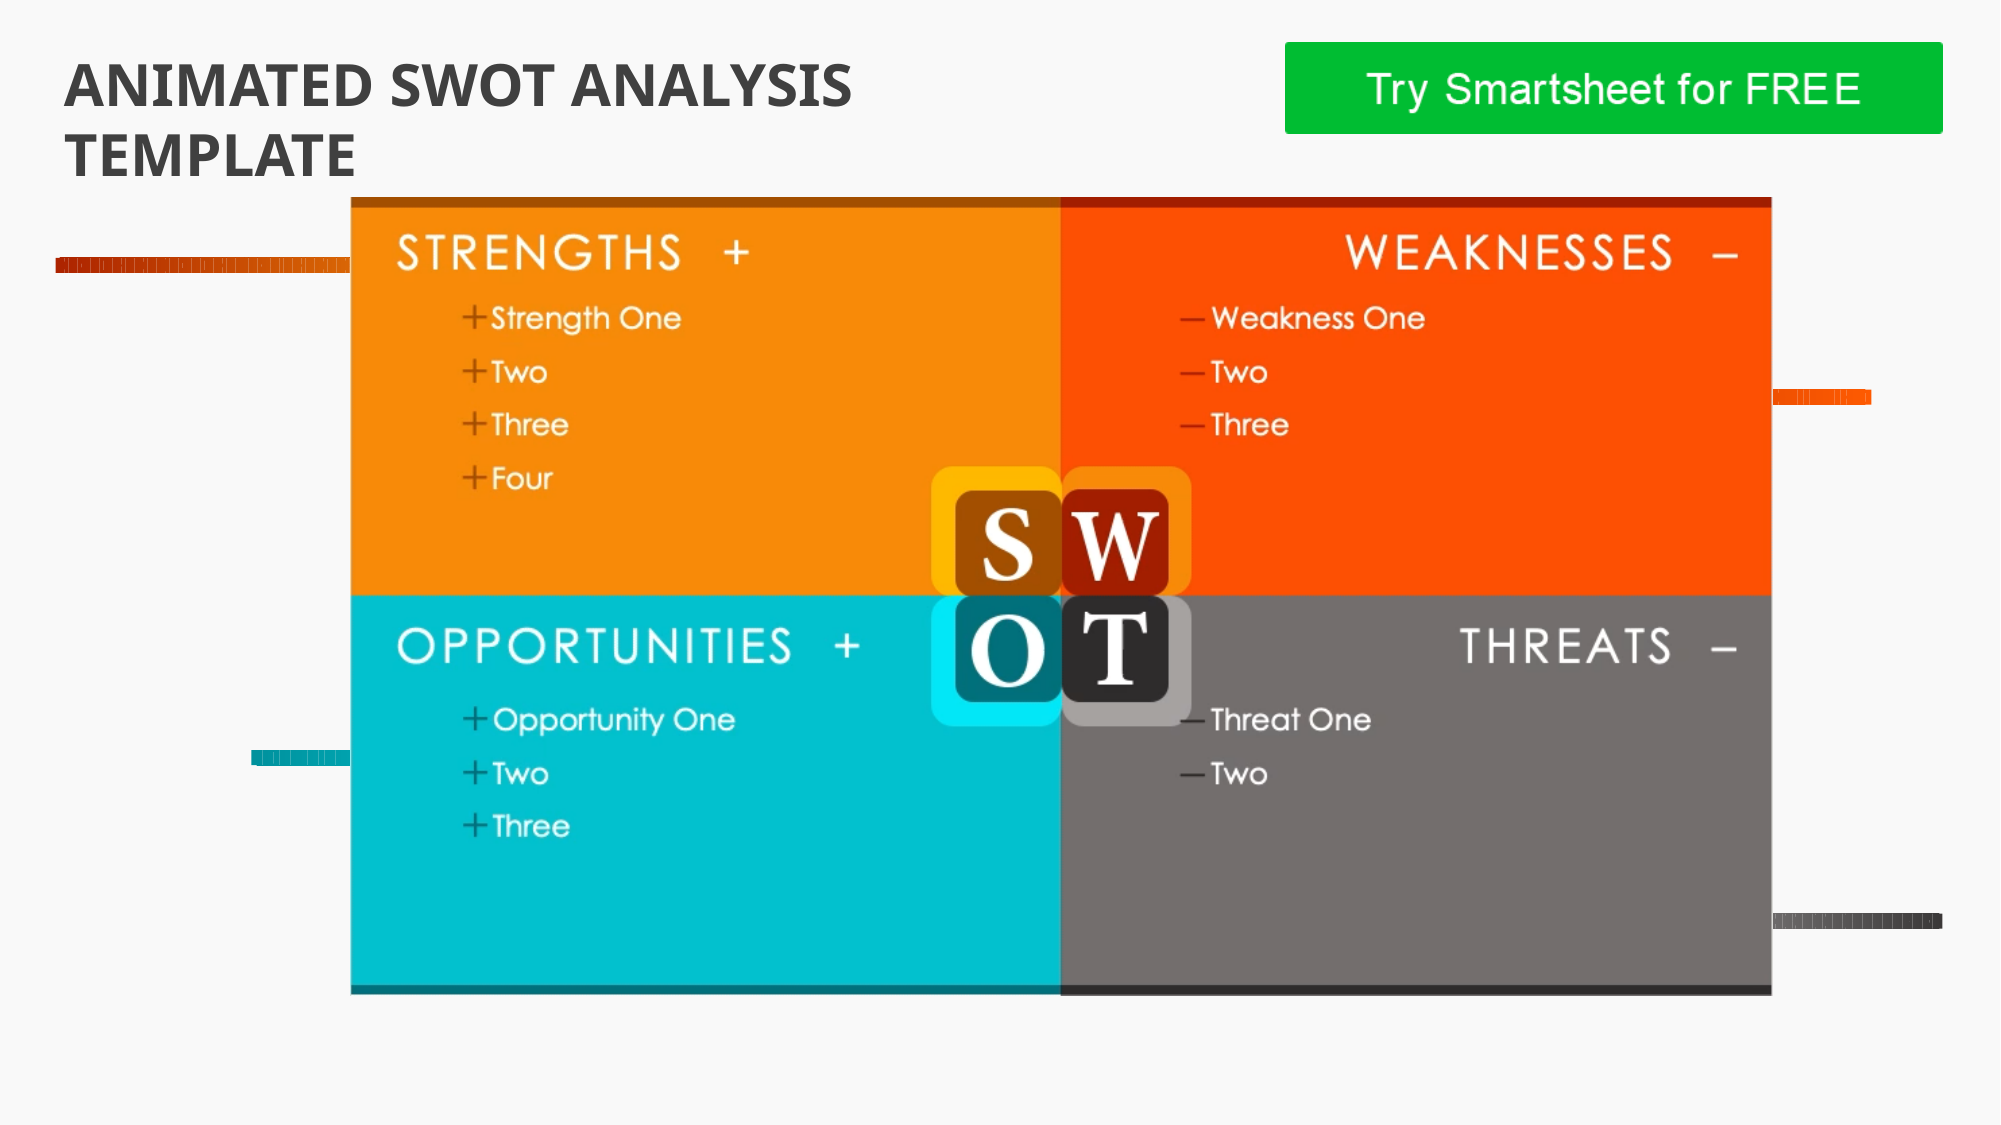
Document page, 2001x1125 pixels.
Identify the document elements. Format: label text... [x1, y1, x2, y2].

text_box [349, 196, 1774, 997]
text_box [55, 257, 349, 274]
text_box [250, 749, 349, 766]
text_box ANIMATED SWOT ANALYSIS TEMPLATE [49, 40, 1163, 195]
picture [1285, 42, 1943, 134]
text_box [1774, 913, 1944, 930]
text_box [1774, 389, 1872, 406]
